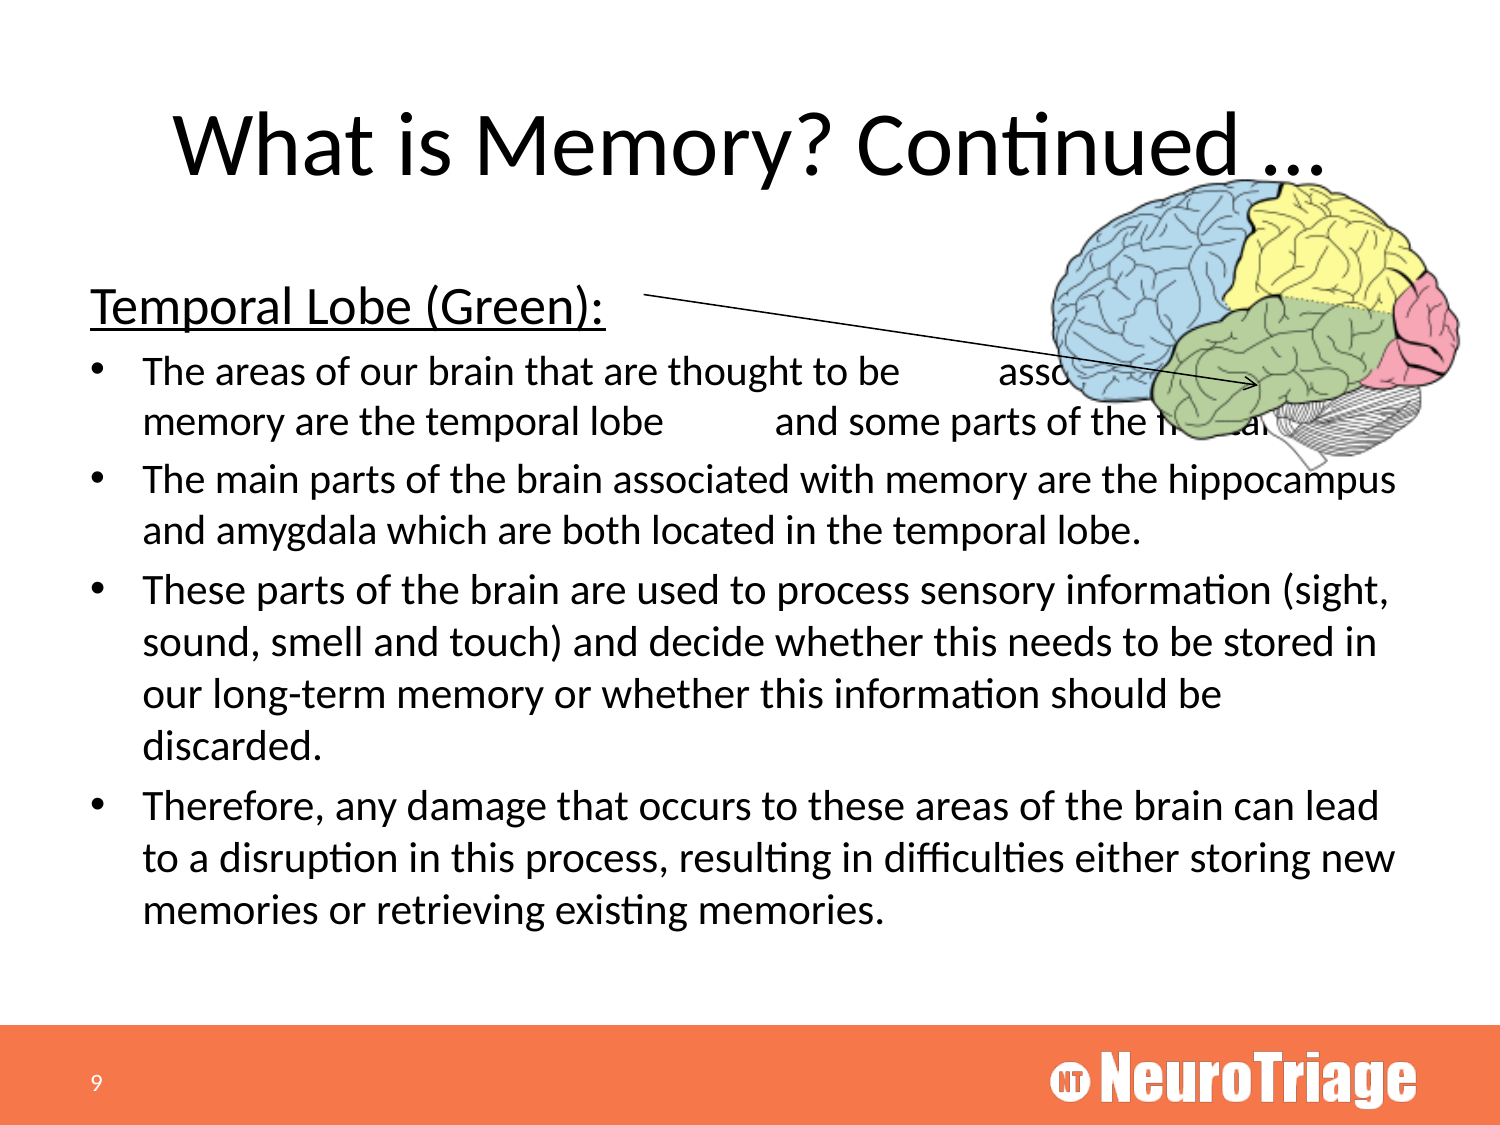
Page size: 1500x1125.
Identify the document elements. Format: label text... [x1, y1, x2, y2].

picture [1037, 1030, 1425, 1125]
picture [1037, 160, 1479, 481]
list Temporal Lobe (Green): The areas of our brain that are thought to be associated with memory are the temporal lobe and some parts of the frontal lobe. The main parts of the brain associated with memory are the hippocampus and amygdala which are both located in the temporal lobe. These parts of the brain are used to process sensory information (sight, sound, smell and touch) and decide whether this needs to be stored in our long-term memory or whether this information should be discarded. Therefore, any damage that occurs to these areas of the brain can lead to a disruption in this process, resulting in difficulties either storing new memories or retrieving existing memories. [75, 262, 1425, 1005]
title What is Memory? Continued … [75, 45, 1425, 233]
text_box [643, 294, 1259, 386]
slide_number 9 [75, 1051, 425, 1112]
